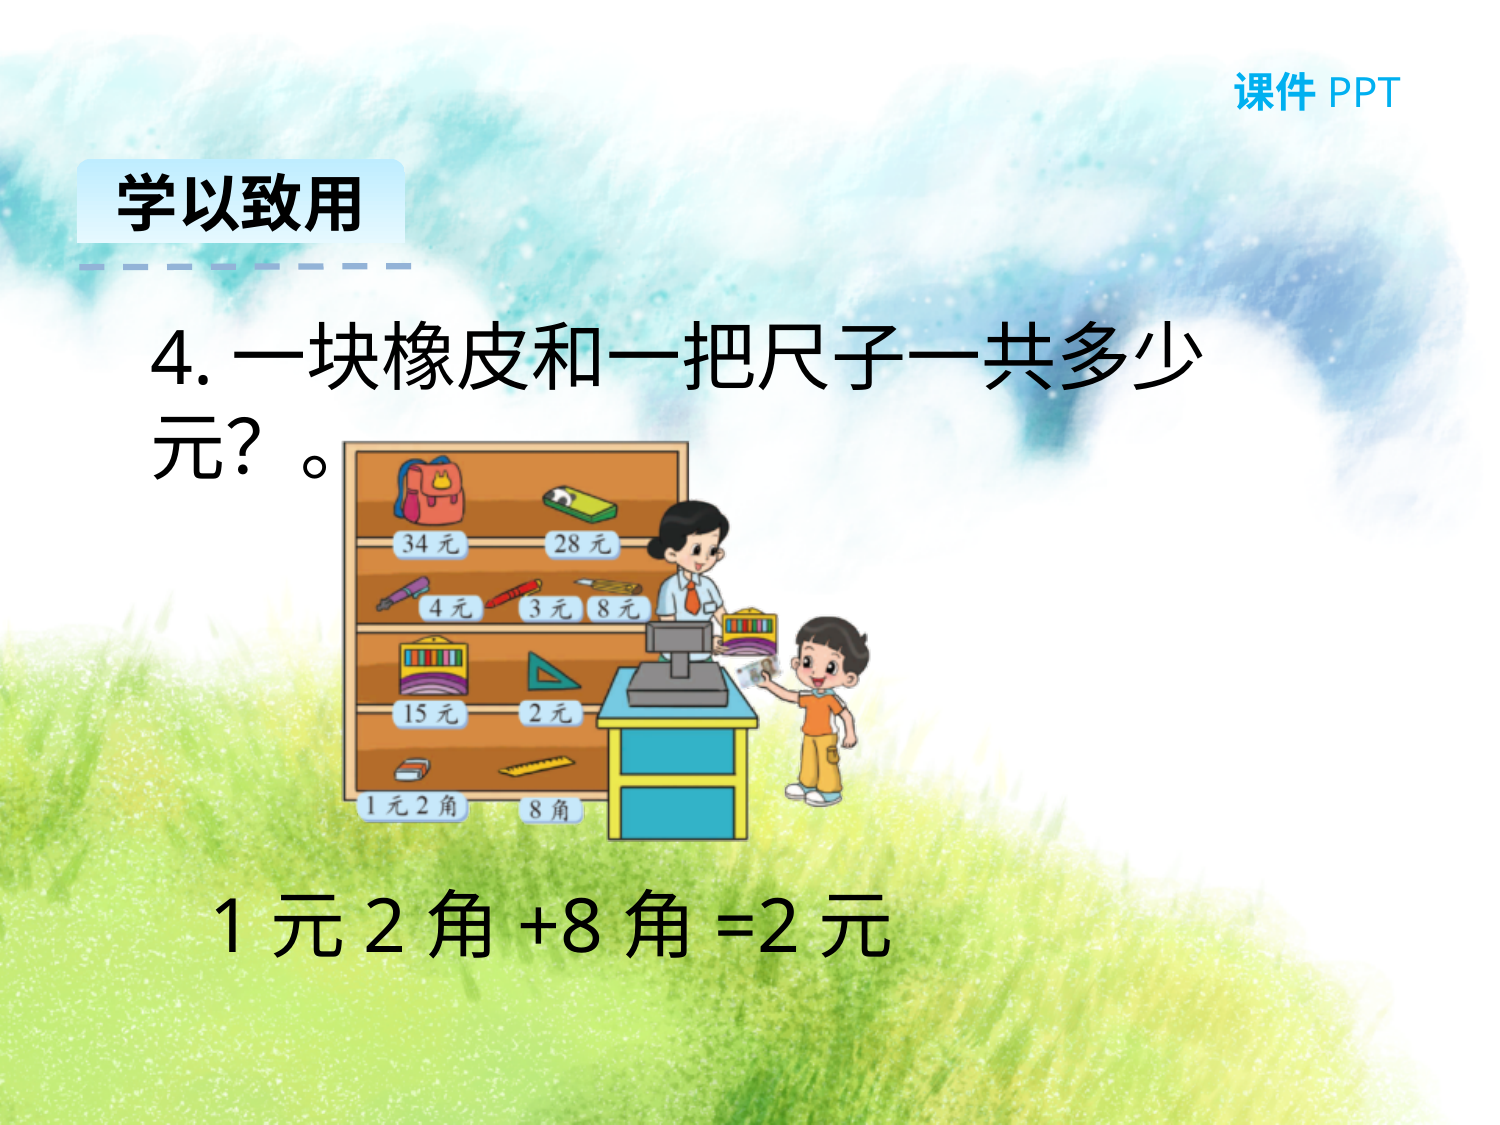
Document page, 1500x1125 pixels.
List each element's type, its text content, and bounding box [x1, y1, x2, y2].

text_box 课件PPT [1218, 58, 1418, 124]
picture [0, 0, 1500, 1125]
text_box 1元2角+8角=2元 [194, 869, 1365, 975]
text_box 4.一块橡皮和一把尺子一共多少元？。 [135, 302, 1386, 498]
text_box 学以致用 [76, 158, 405, 244]
